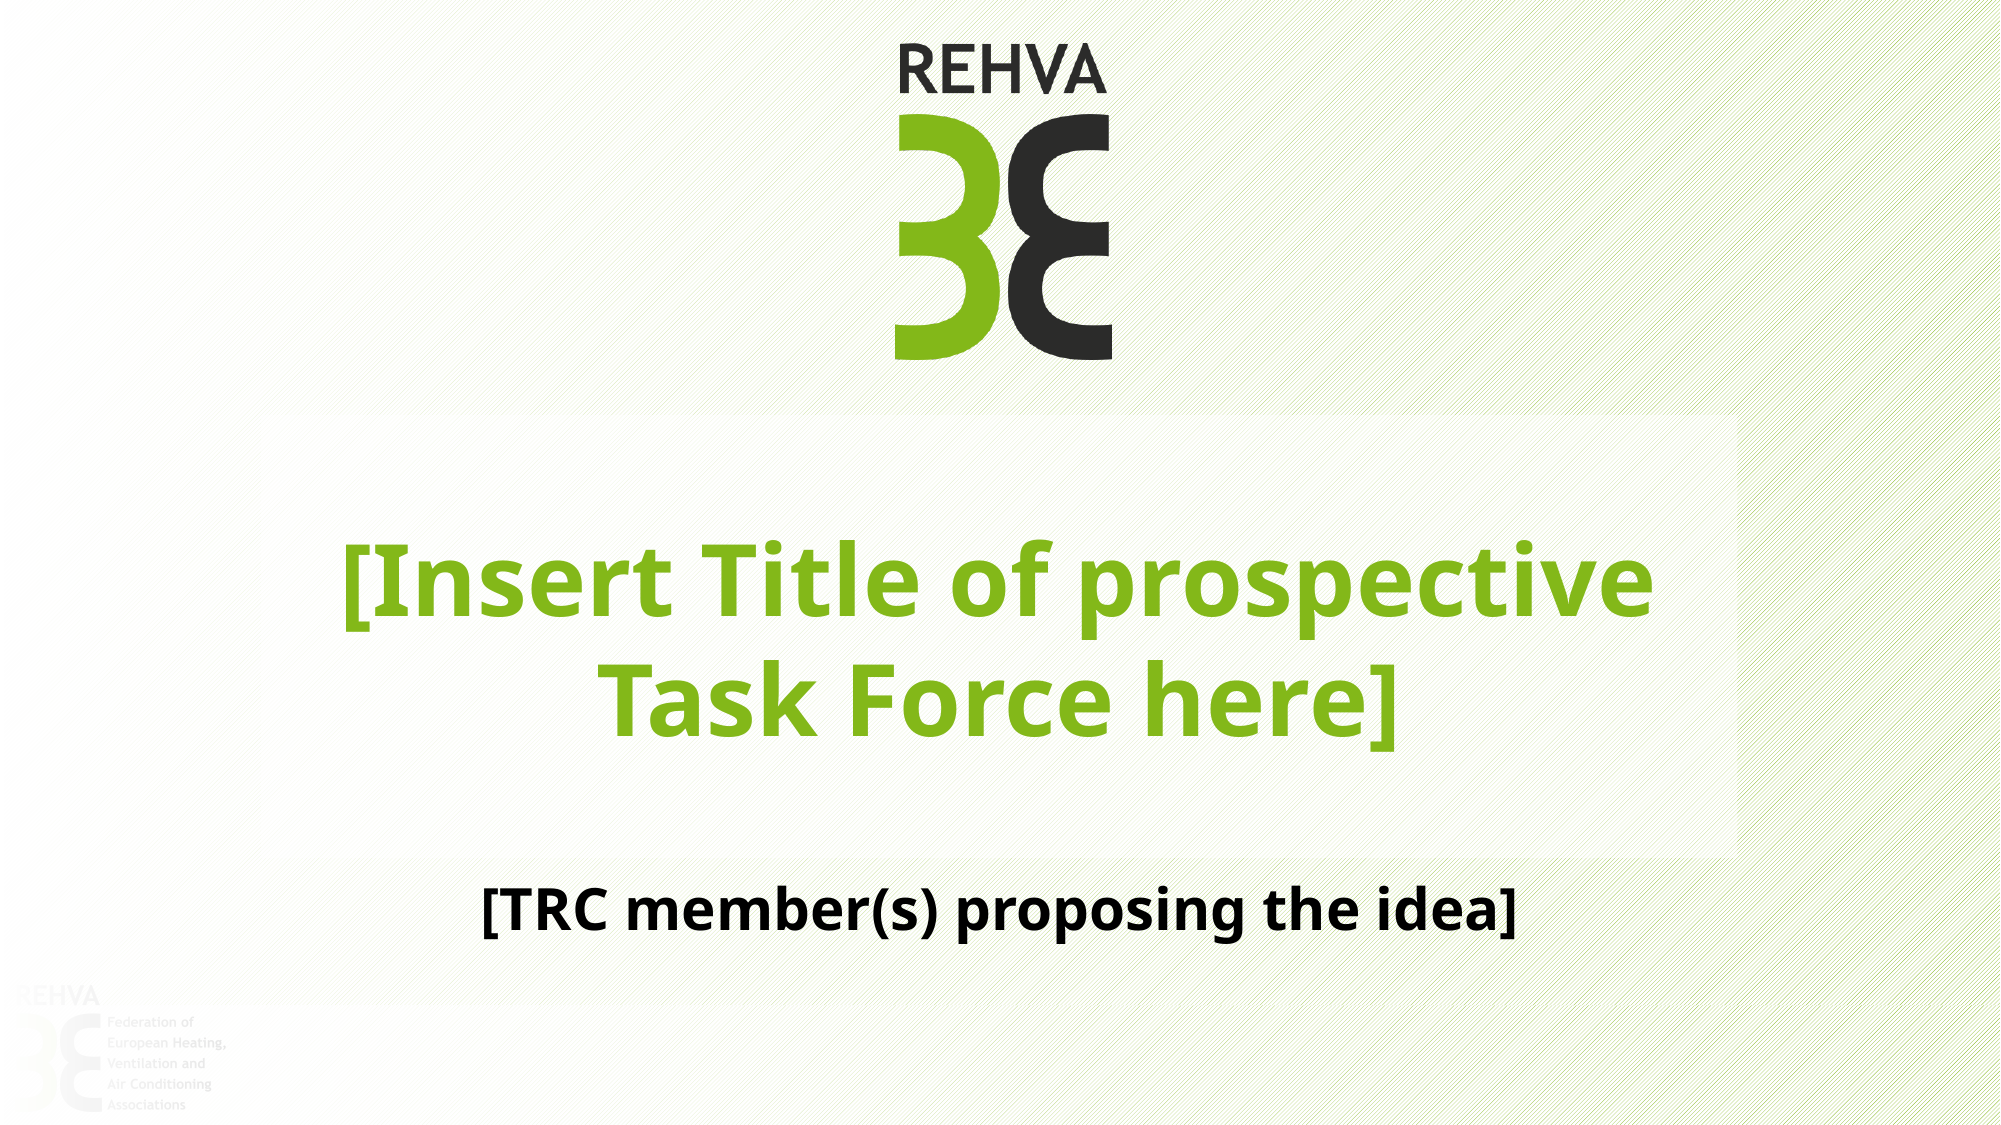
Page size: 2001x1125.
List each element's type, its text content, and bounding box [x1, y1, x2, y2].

title [Insert Title of prospective Task Force here] [260, 414, 1738, 858]
picture [895, 43, 1112, 360]
subtitle [TRC member(s) proposing the idea] [261, 857, 1739, 1006]
